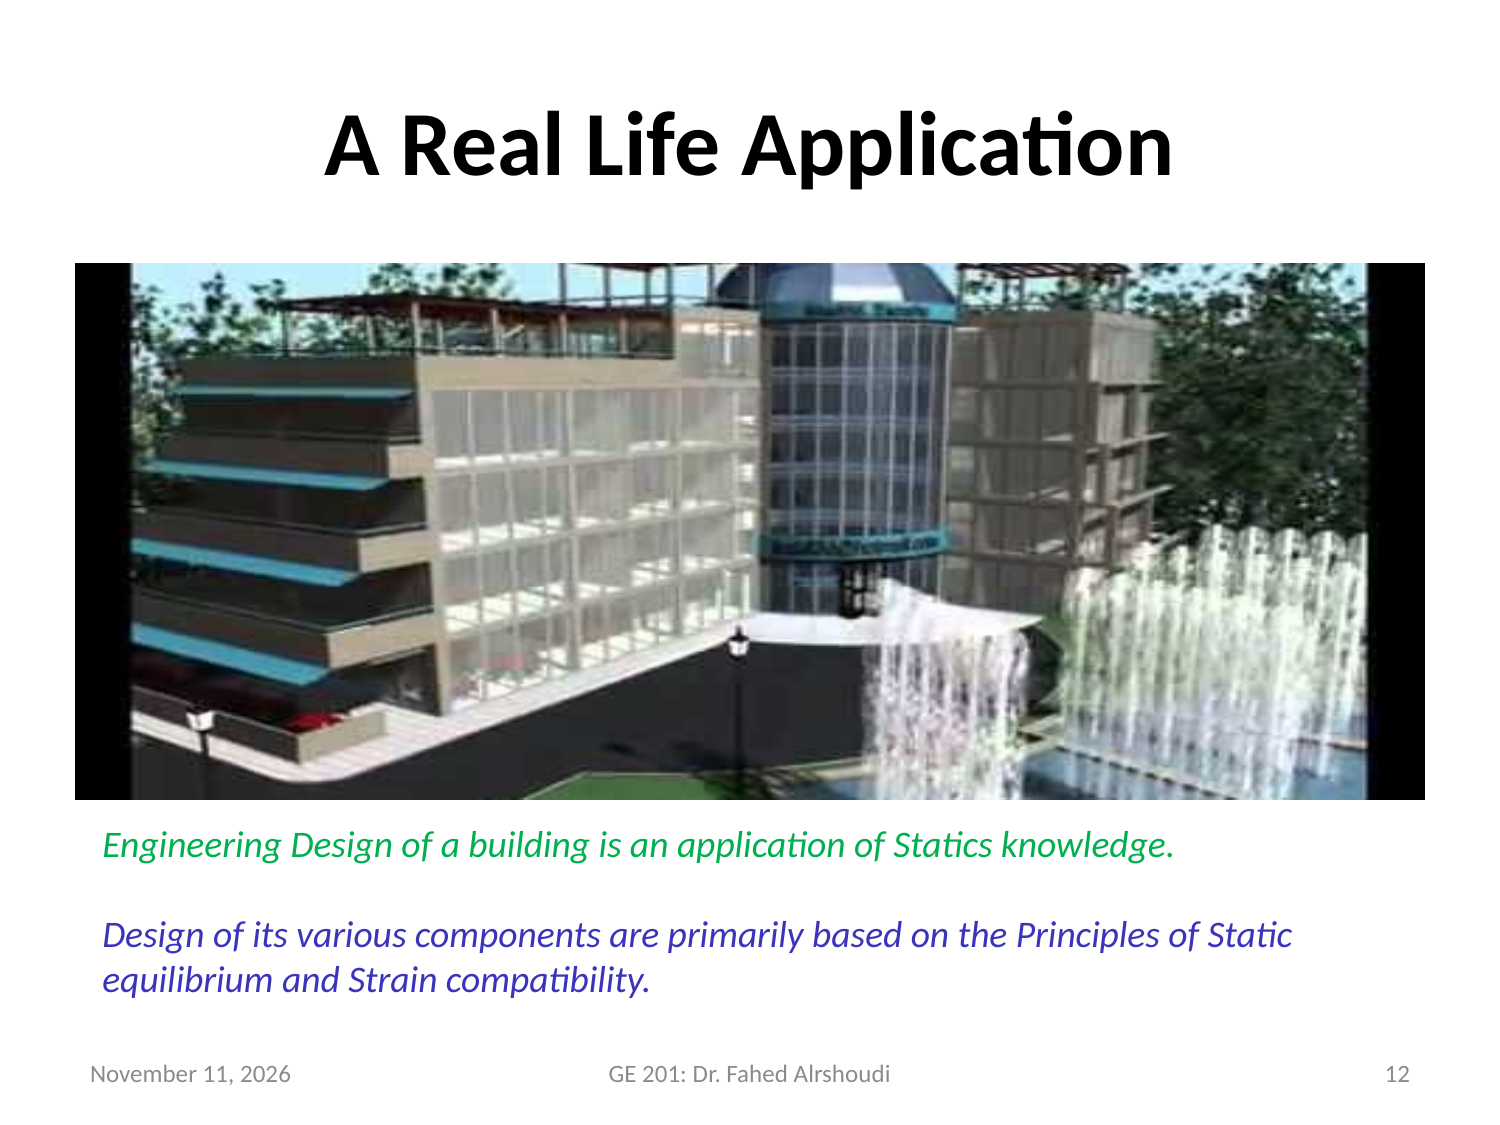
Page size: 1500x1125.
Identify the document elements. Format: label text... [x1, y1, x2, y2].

text_box Engineering Design of a building is an application of Statics knowledge. Design of its various components are primarily based on the Principles of Static equilibrium and Strain compatibility. [87, 812, 1413, 1008]
title A Real Life Application [75, 45, 1425, 233]
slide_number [75, 1042, 425, 1103]
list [74, 262, 1426, 801]
slide_number 12 [1074, 1042, 1425, 1103]
footer GE 201: Dr. Fahed Alrshoudi [512, 1042, 988, 1103]
